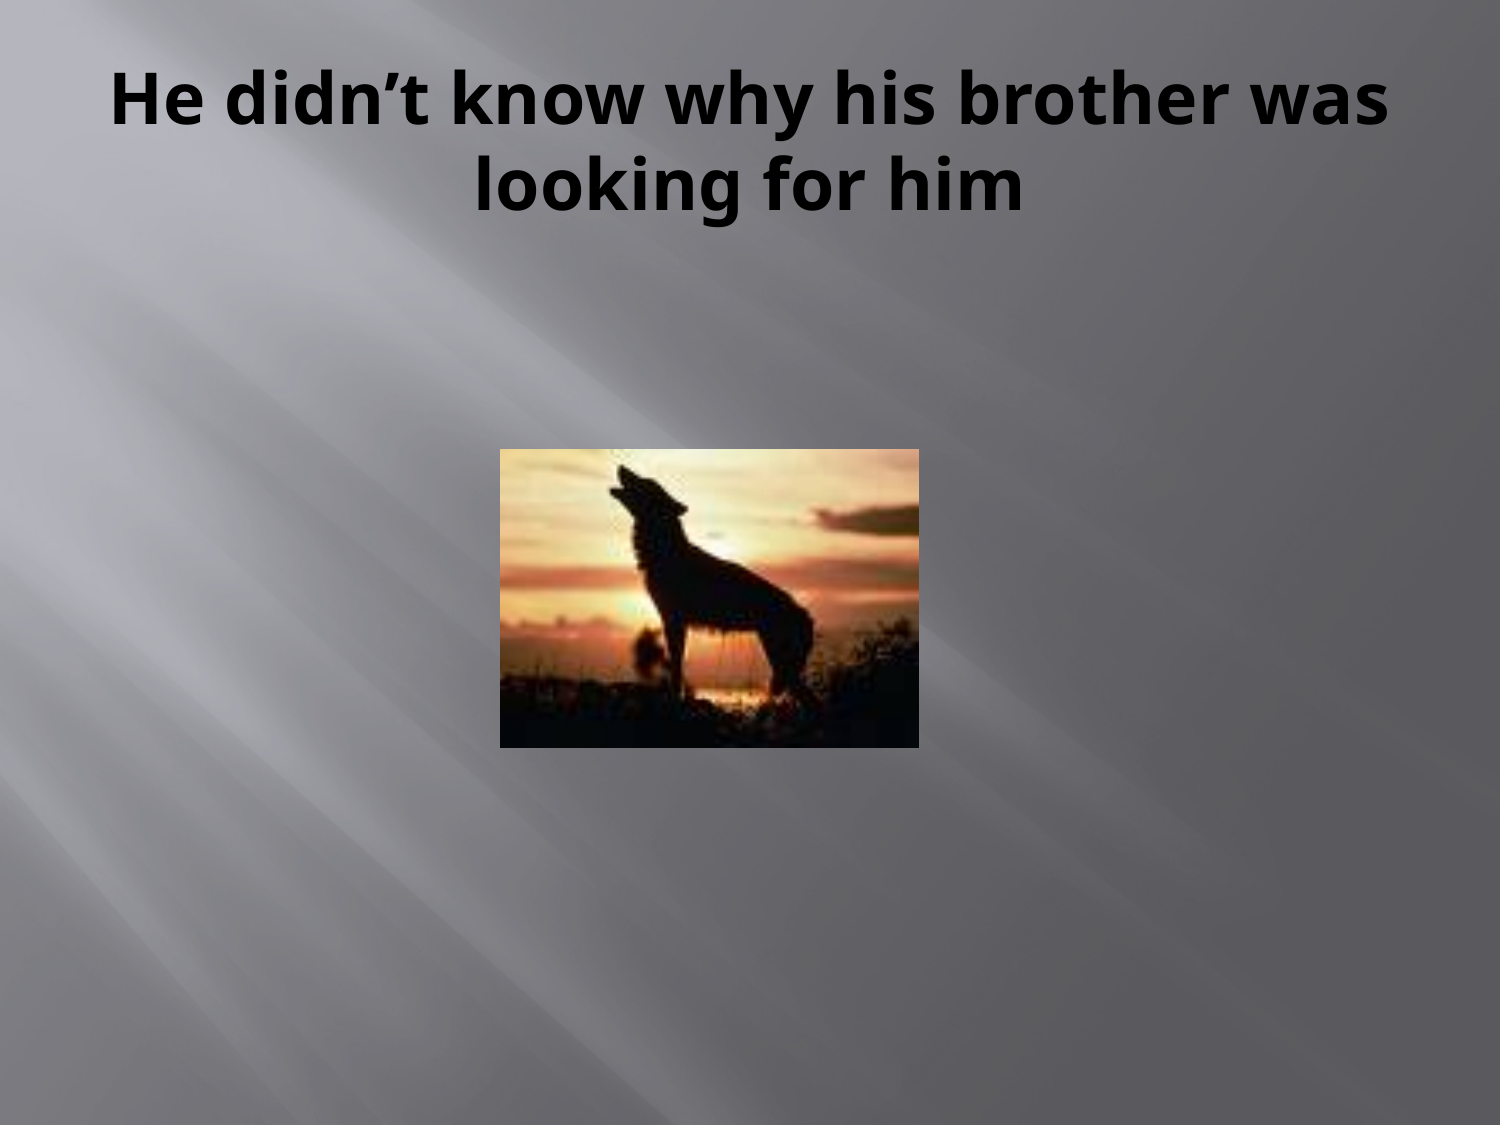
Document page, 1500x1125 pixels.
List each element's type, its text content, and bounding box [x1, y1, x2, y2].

picture [499, 449, 919, 748]
title He didn’t know why his brother was looking for him [75, 45, 1425, 233]
